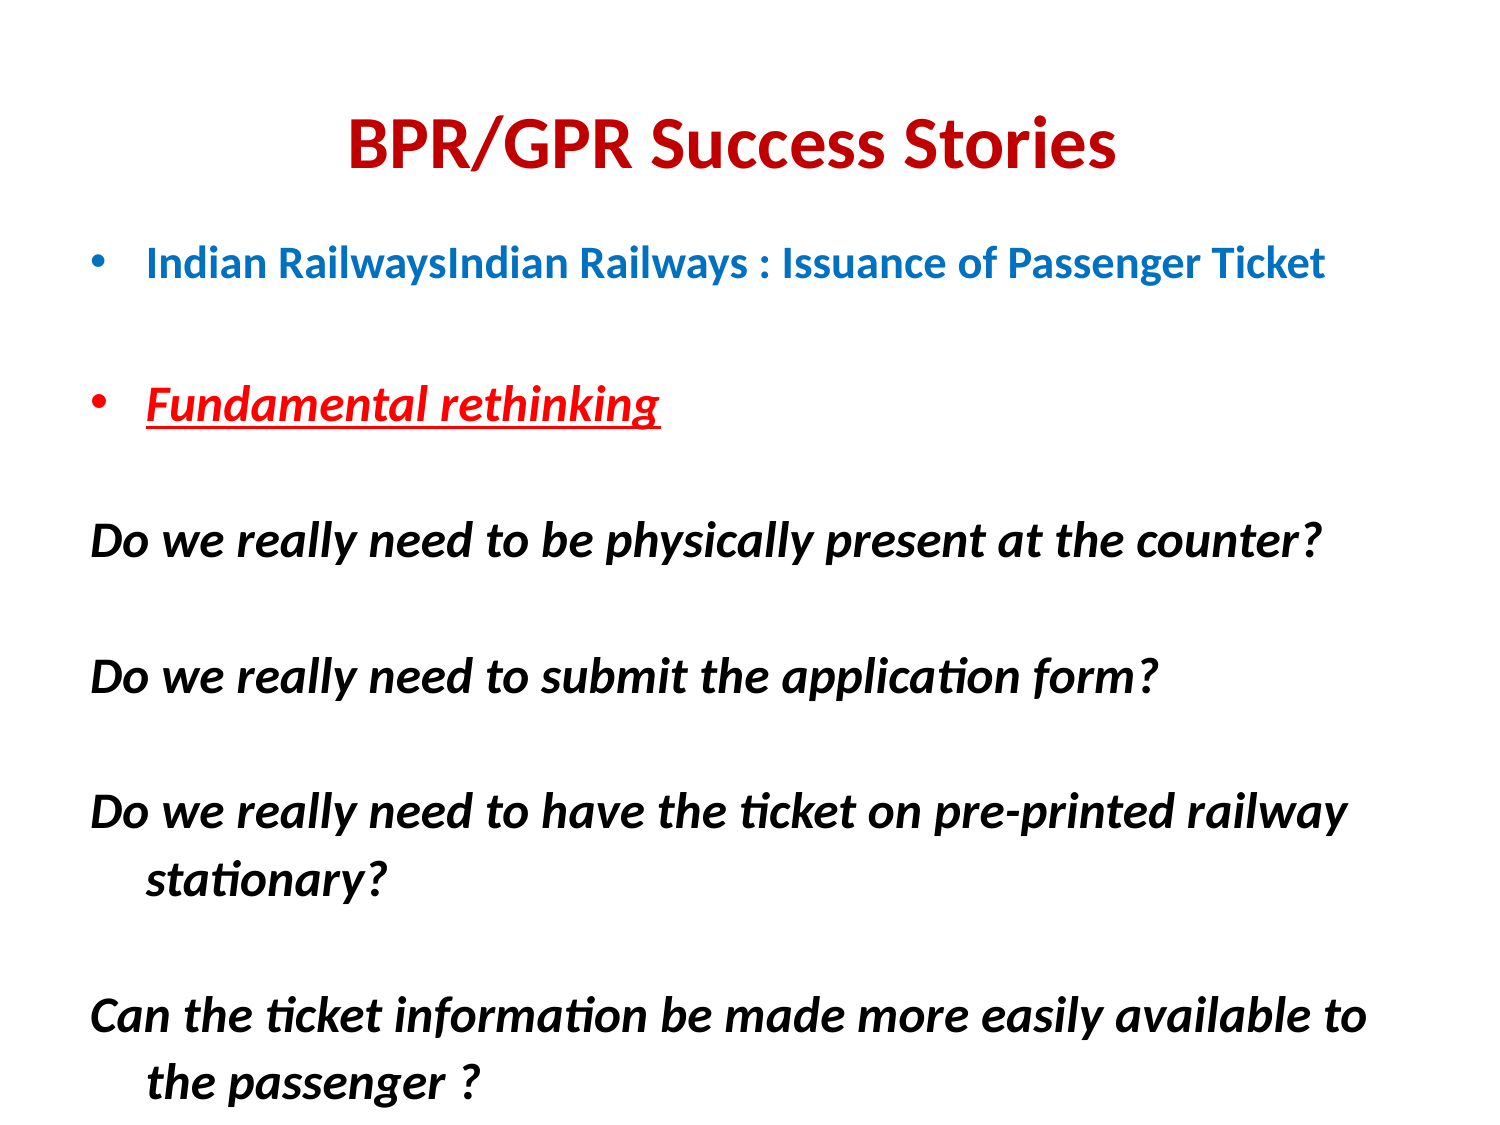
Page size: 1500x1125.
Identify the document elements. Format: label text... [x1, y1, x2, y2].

list Indian RailwaysIndian Railways : Issuance of Passenger Ticket Fundamental rethinking Do we really need to be physically present at the counter? Do we really need to submit the application form? Do we really need to have the ticket on pre-printed railway stationary? Can the ticket information be made more easily available to the passenger ? [75, 224, 1425, 1125]
title BPR/GPR Success Stories [75, 45, 1425, 224]
